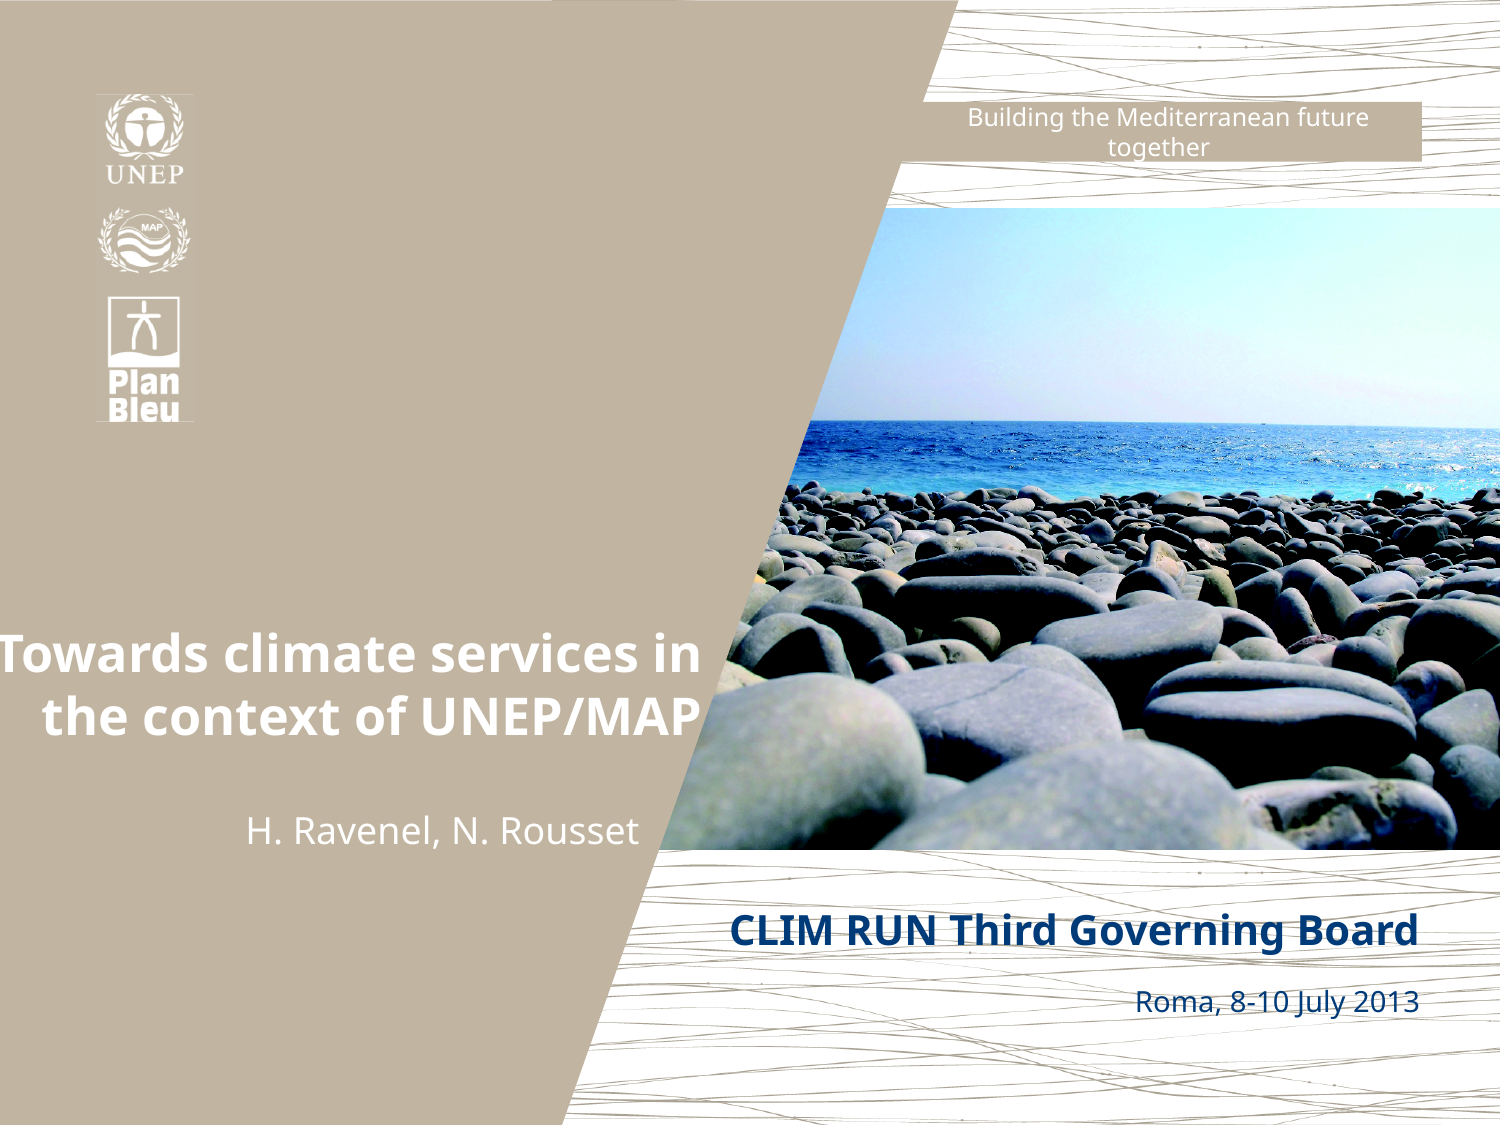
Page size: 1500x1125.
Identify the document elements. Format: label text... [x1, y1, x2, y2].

picture [96, 94, 194, 422]
title Towards climate services in the context of UNEP/MAP [0, 497, 718, 746]
list CLIM RUN Third Governing Board [702, 881, 1436, 975]
picture [563, 0, 1500, 1125]
subtitle H. Ravenel, N. Rousset [43, 781, 655, 853]
list Roma, 8-10 July 2013 [702, 975, 1436, 1071]
